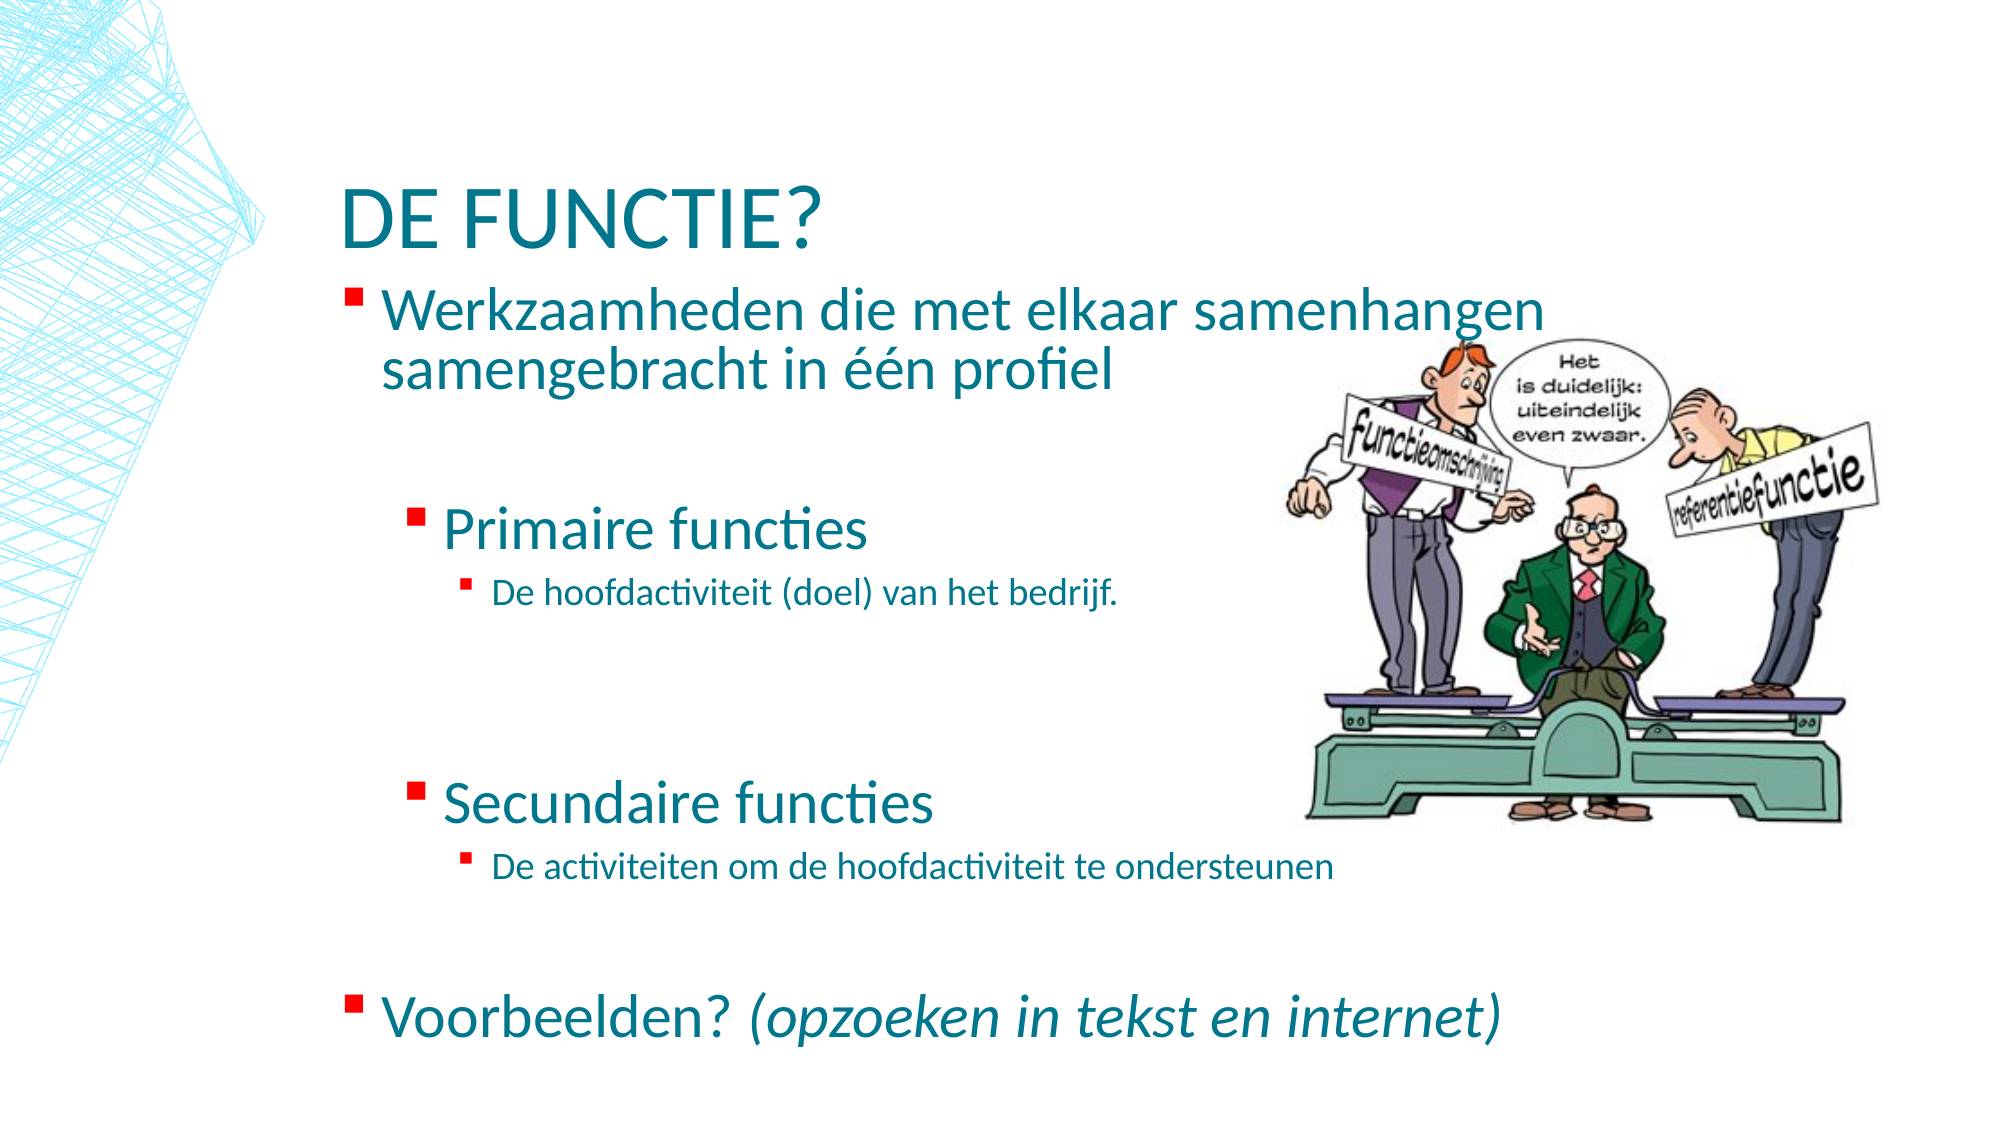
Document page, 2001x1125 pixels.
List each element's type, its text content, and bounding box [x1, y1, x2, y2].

title de functie? [324, 62, 1863, 275]
list Werkzaamheden die met elkaar samenhangen samengebracht in één profiel Primaire functies De hoofdactiviteit (doel) van het bedrijf. Secundaire functies De activiteiten om de hoofdactiviteit te ondersteunen Voorbeelden? (opzoeken in tekst en internet) [324, 275, 1863, 1062]
picture [0, 0, 2001, 1125]
